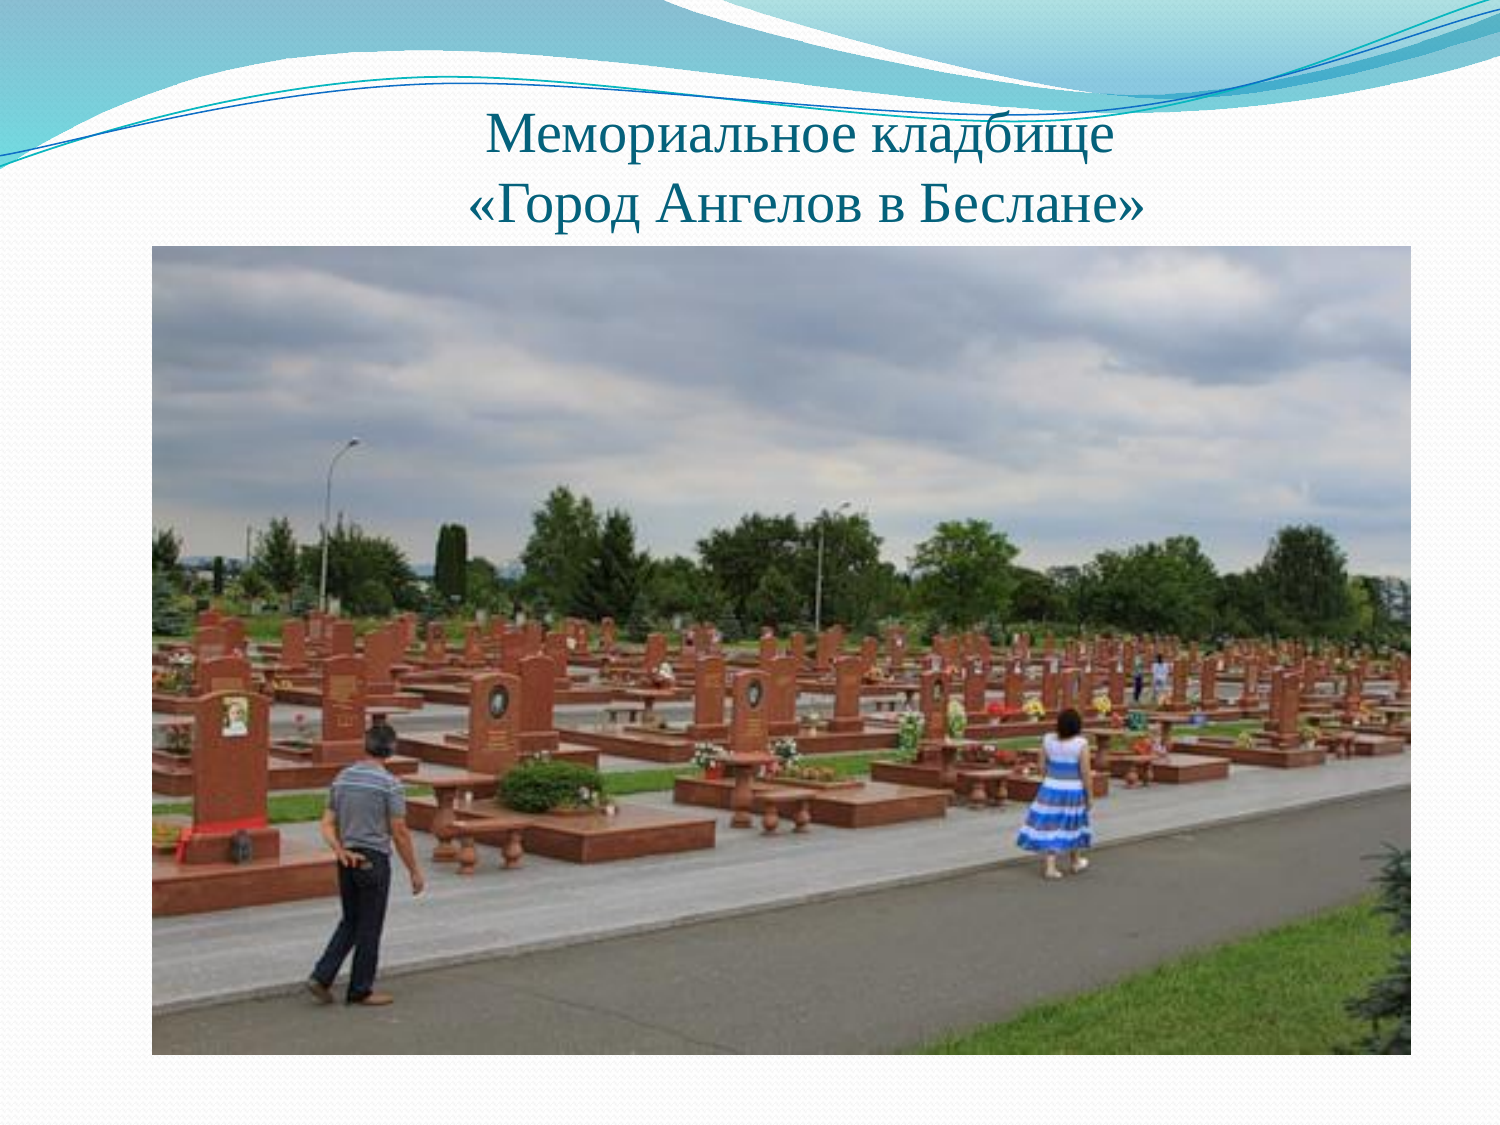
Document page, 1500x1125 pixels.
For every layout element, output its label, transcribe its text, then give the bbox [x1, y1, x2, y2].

title Мемориальное кладбище «Город Ангелов в Беслане» [175, 70, 1425, 235]
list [152, 245, 1411, 1055]
